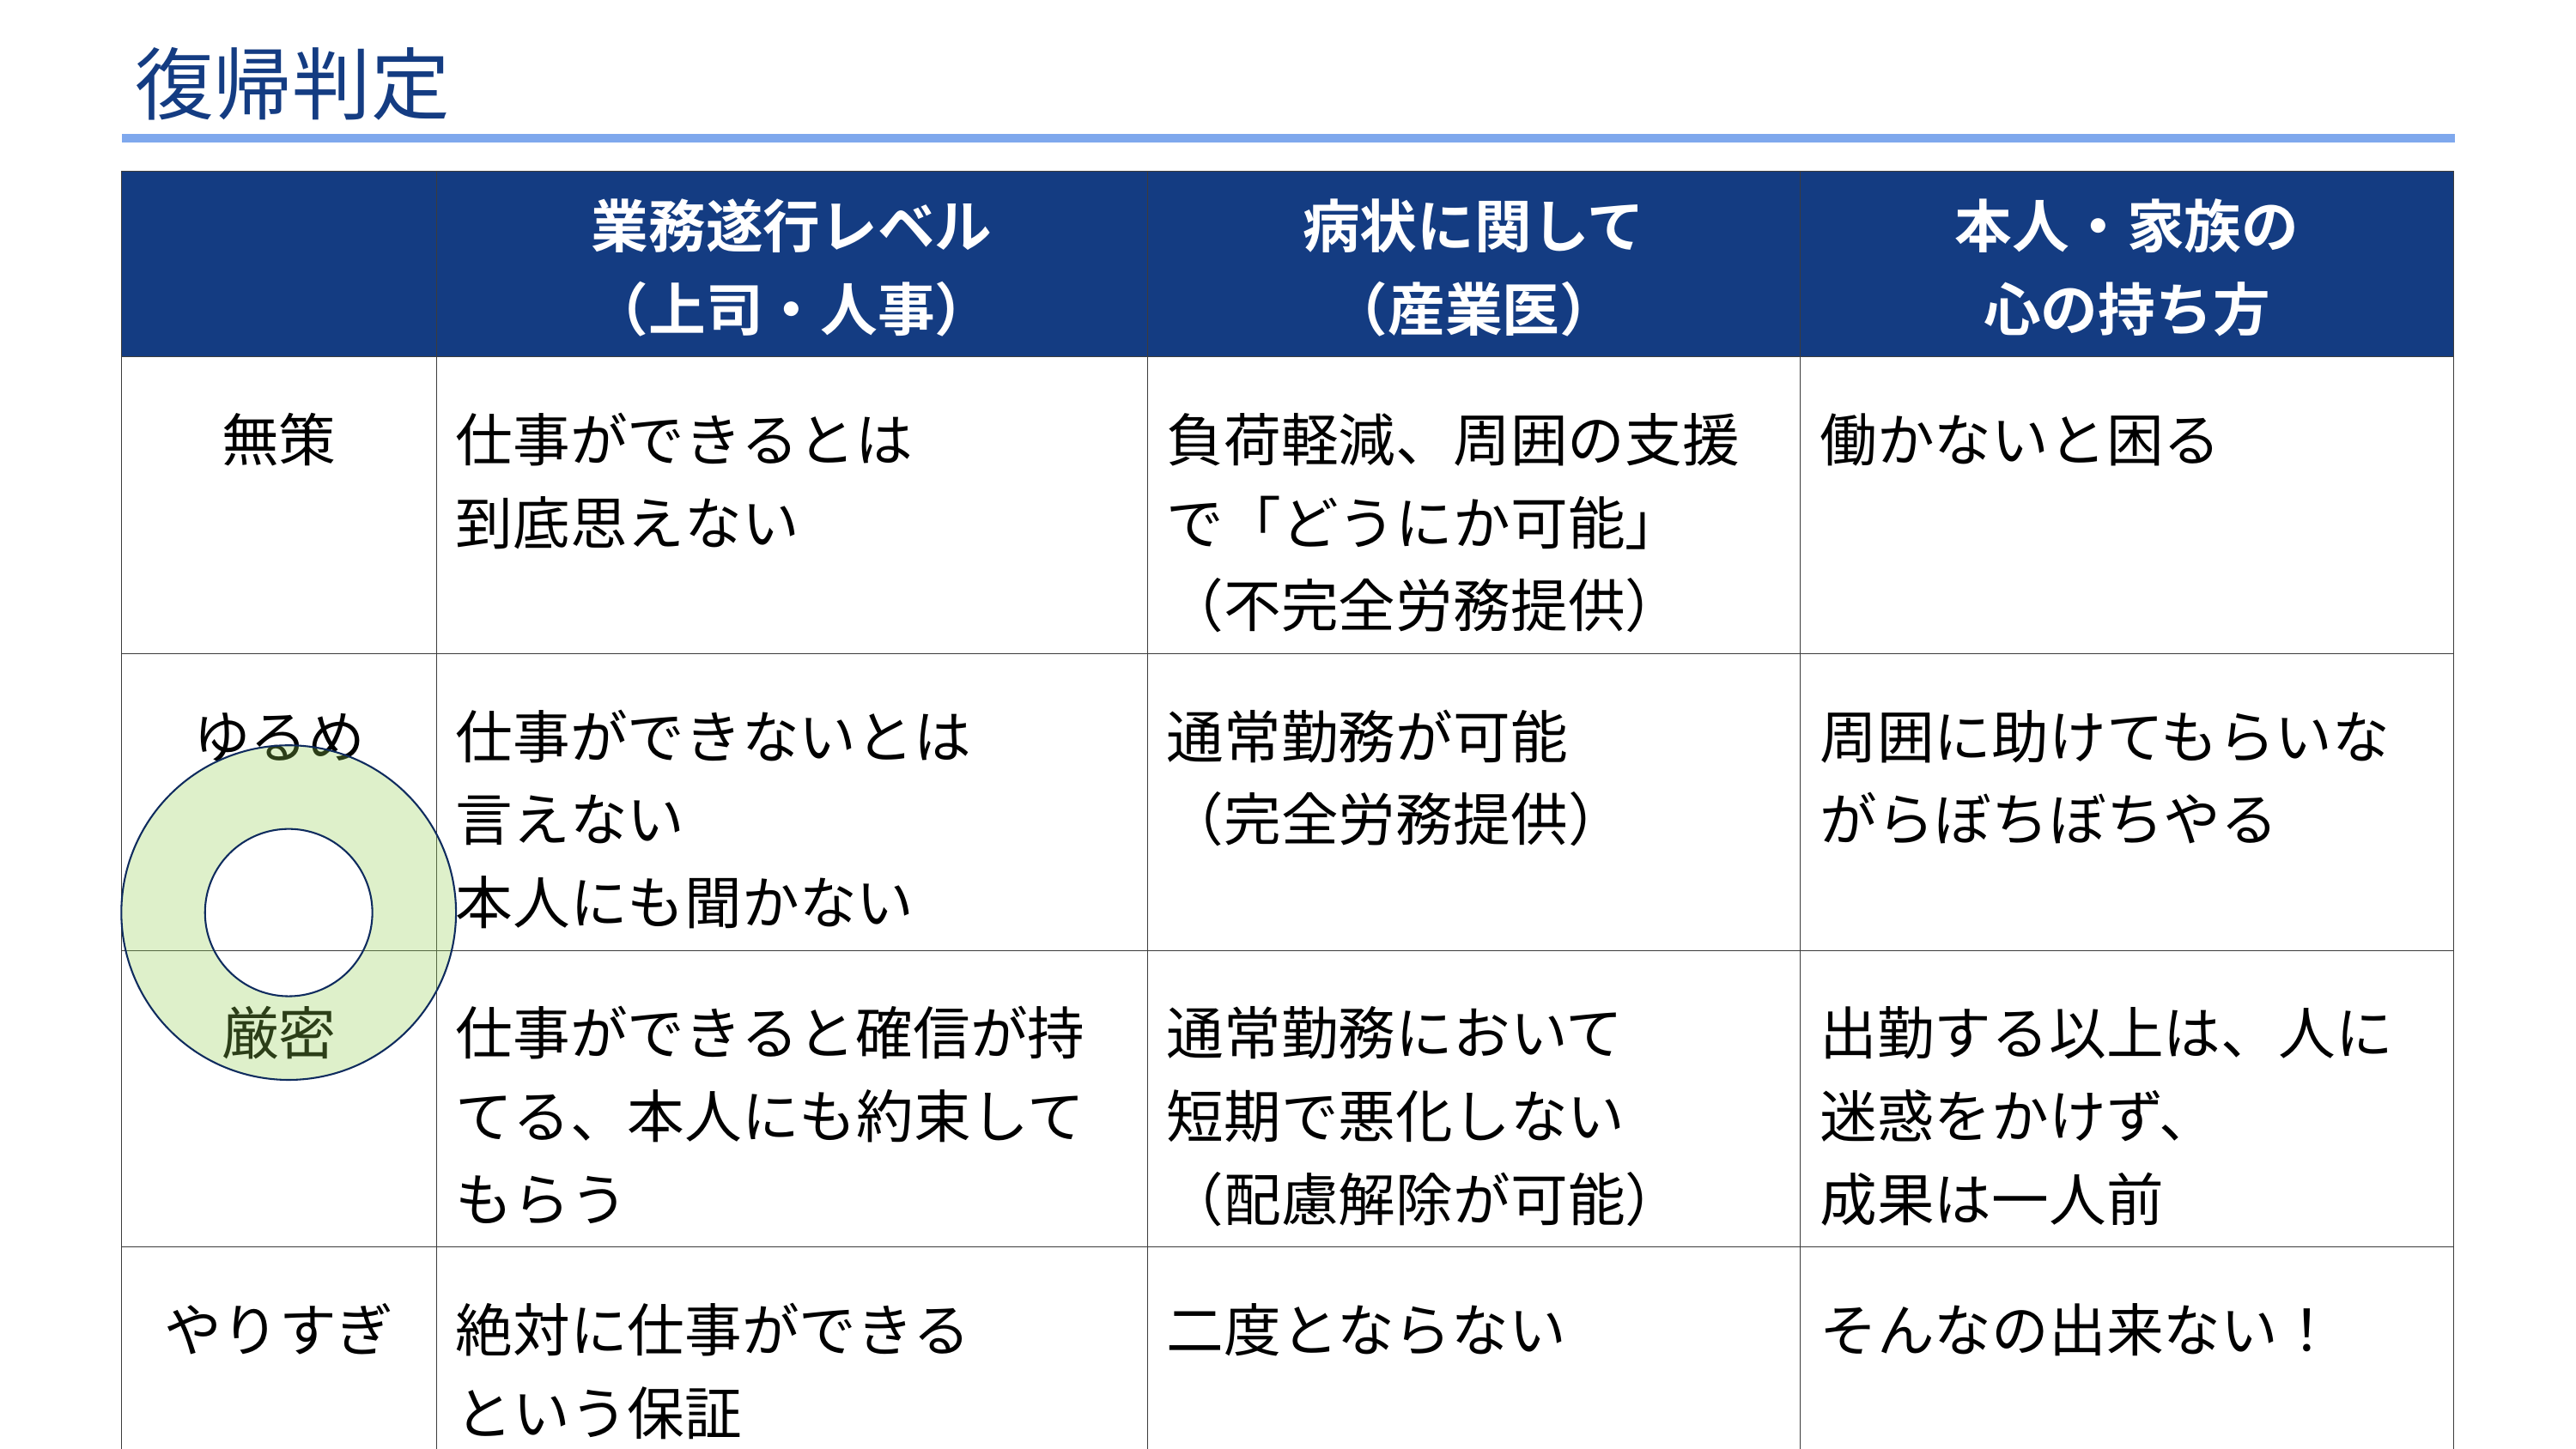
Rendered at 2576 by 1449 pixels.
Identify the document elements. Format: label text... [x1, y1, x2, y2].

table_cell 無策 [122, 357, 436, 653]
table_cell 通常勤務において 短期で悪化しない （配慮解除が可能） [1148, 951, 1800, 1246]
table_cell ゆるめ [122, 935, 125, 950]
table_cell 絶対に仕事ができる という保証 [437, 1247, 1147, 1449]
table_cell 仕事ができないとは 言えない 本人にも聞かない [437, 654, 1147, 950]
table_header 業務遂行レベル （上司・人事） [437, 172, 1147, 356]
title 復帰判定 [122, 39, 2454, 139]
table_cell 通常勤務が可能 （完全労務提供） [1148, 654, 1800, 950]
table_header 病状に関して （産業医） [1148, 172, 1800, 356]
table_cell やりすぎ [122, 1247, 436, 1449]
table_header 本人・家族の 心の持ち方 [1801, 172, 2453, 356]
table_cell ゆるめ [122, 654, 436, 890]
table_cell 仕事ができるとは 到底思えない [437, 357, 1147, 653]
text_box [121, 745, 457, 1080]
table_cell 働かないと困る [1801, 357, 2453, 653]
table_cell 厳密 [122, 951, 436, 1246]
table_cell 負荷軽減、周囲の支援で「どうにか可能」 （不完全労務提供） [1148, 357, 1800, 653]
table_header [122, 172, 436, 356]
table_cell ゆるめ [205, 829, 372, 950]
table_cell 周囲に助けてもらいながらぼちぼちやる [1801, 654, 2453, 950]
table_cell 仕事ができると確信が持てる、本人にも約束してもらう [437, 951, 1147, 1246]
table_cell 二度とならない [1148, 1247, 1800, 1449]
table_cell そんなの出来ない！ [1801, 1247, 2453, 1449]
table_cell 出勤する以上は、人に迷惑をかけず、 成果は一人前 [1801, 951, 2453, 1246]
